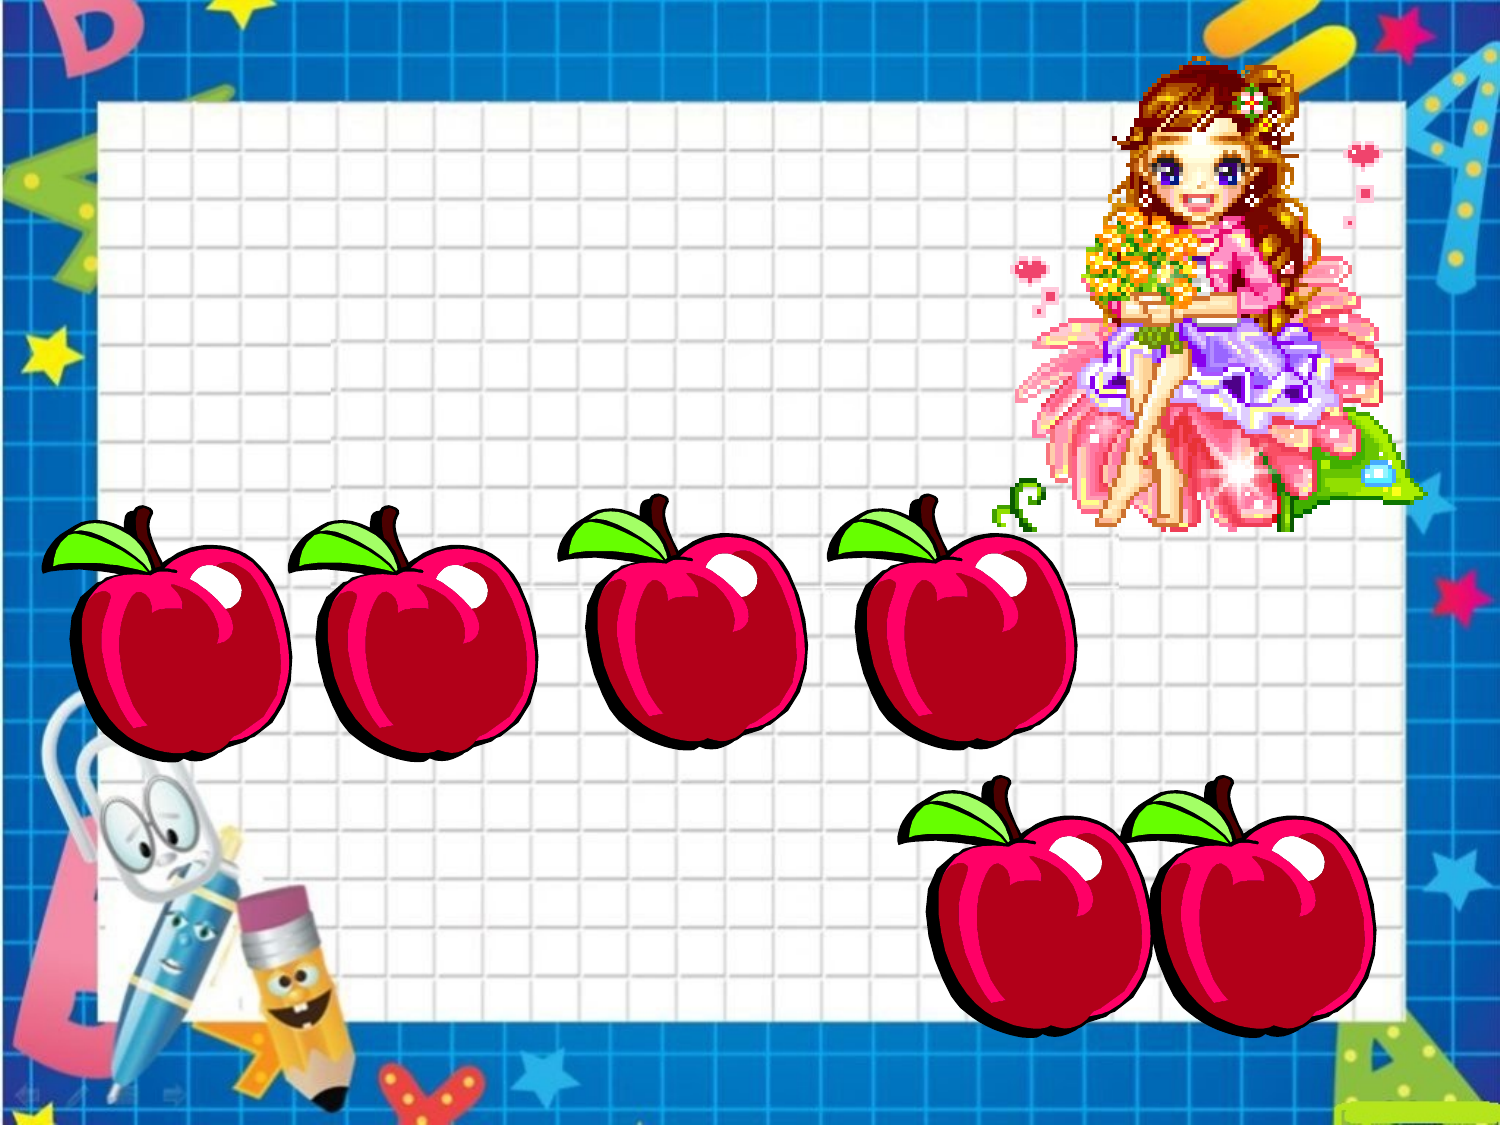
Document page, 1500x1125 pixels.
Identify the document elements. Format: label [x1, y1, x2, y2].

picture [0, 0, 1500, 1125]
list [34, 491, 279, 771]
